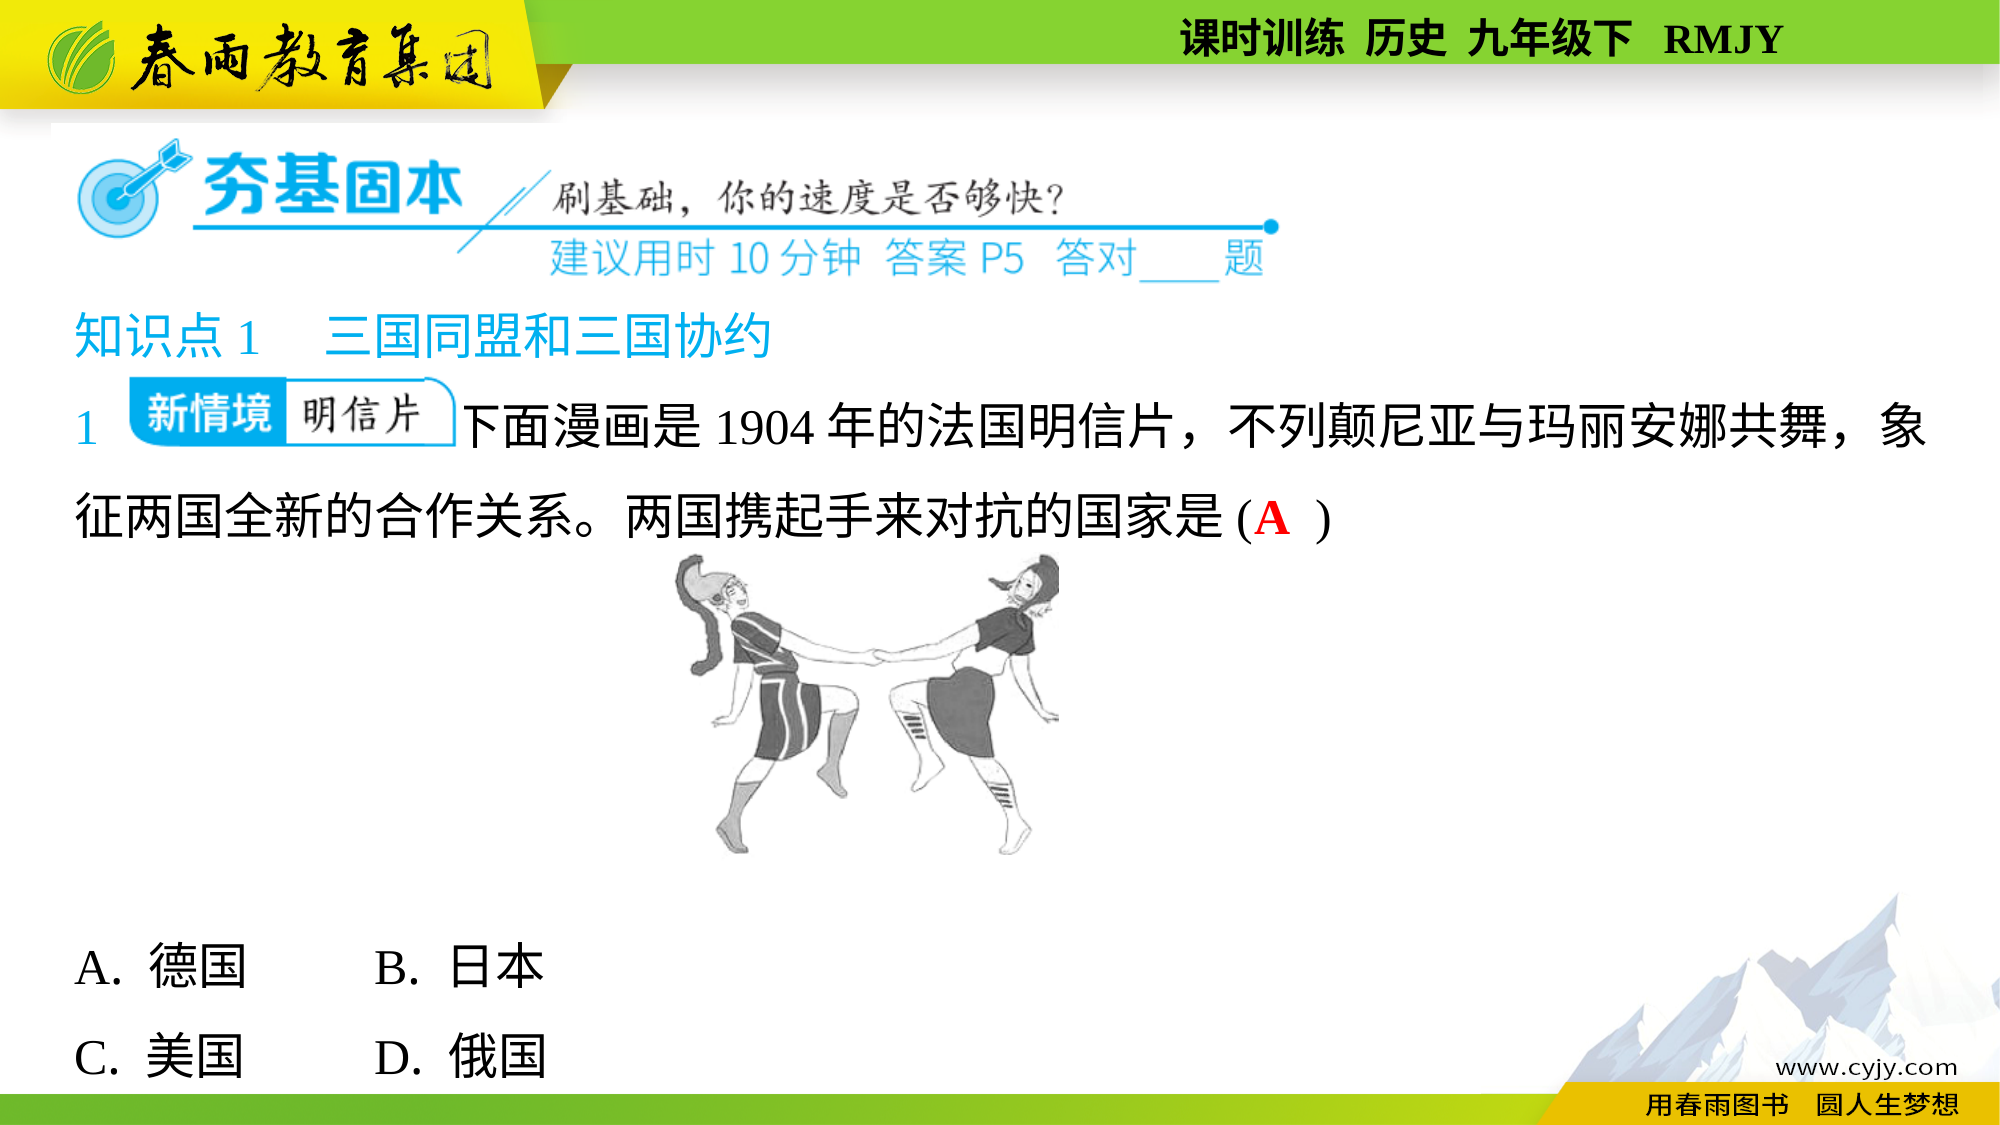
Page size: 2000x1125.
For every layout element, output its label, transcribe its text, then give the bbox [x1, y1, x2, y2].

picture [0, 0, 2000, 1125]
list 知识点1 三国同盟和三国协约 1 下面漫画是1904年的法国明信片，不列颠尼亚与玛丽安娜共舞，象征两国全新的合作关系。两国携起手来对抗的国家是( ) A. 德国 B. 日本 C. 美国 D. 俄国 [59, 267, 1944, 1101]
text_box A [1239, 476, 1306, 552]
